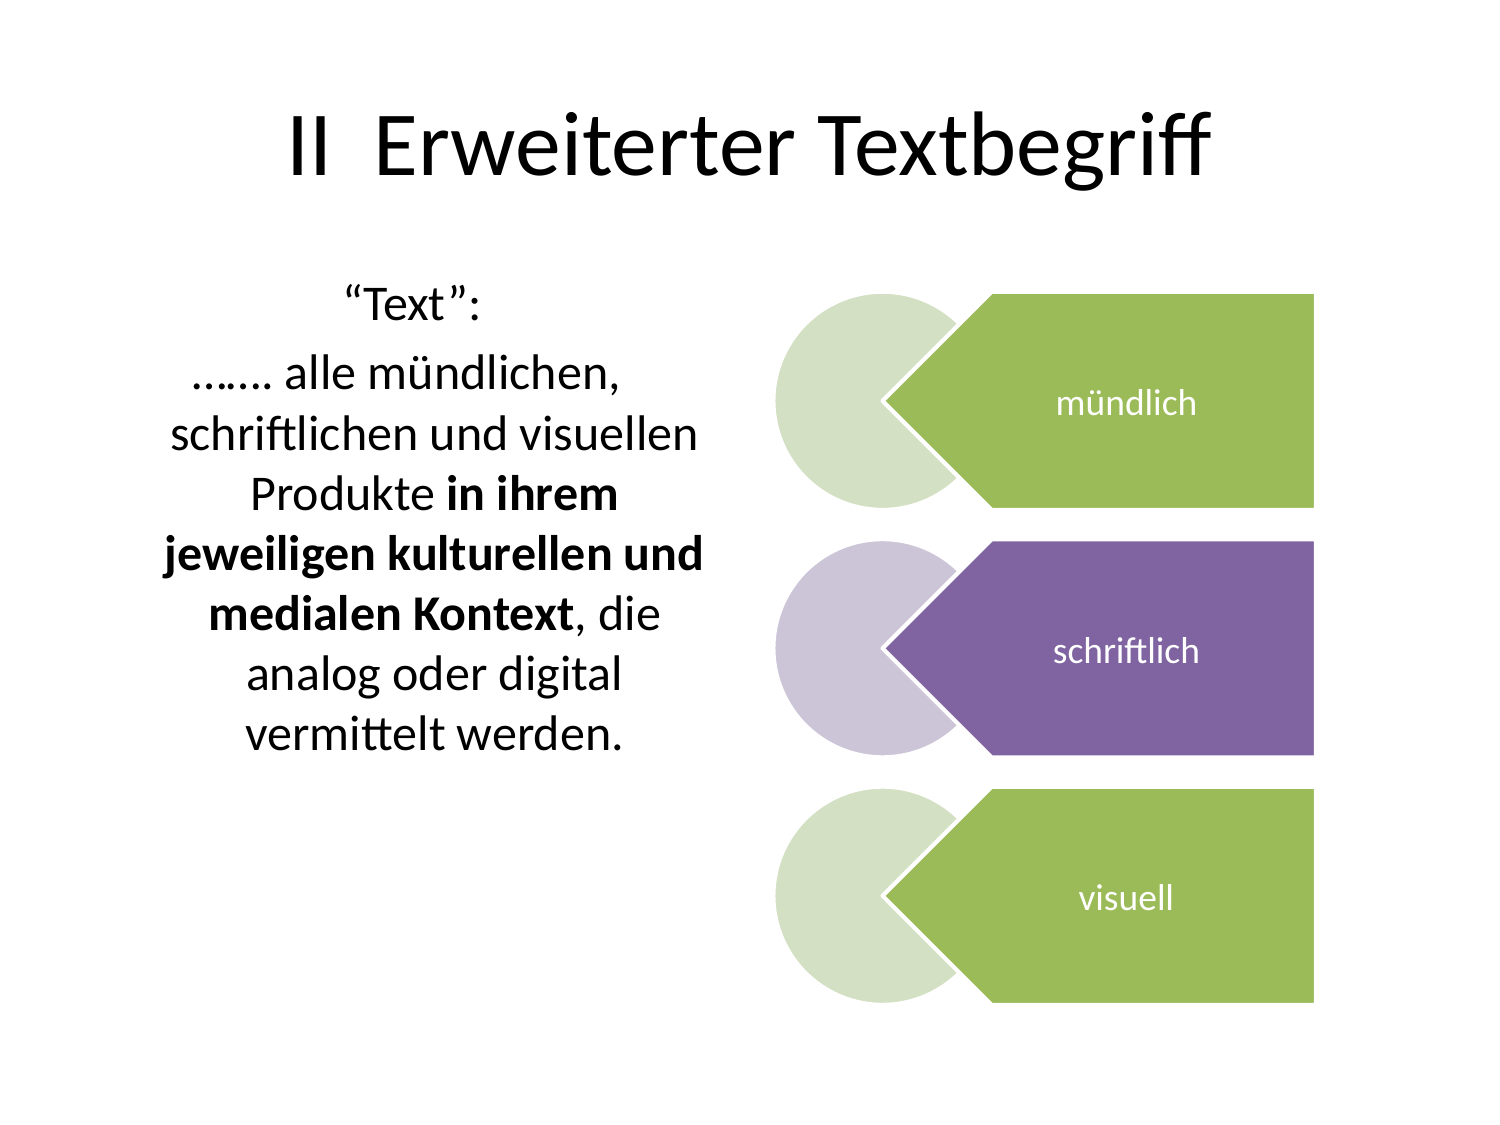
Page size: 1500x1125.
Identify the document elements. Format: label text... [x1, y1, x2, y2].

title II Erweiterter Textbegriff [75, 45, 1425, 233]
list “Text”: ……. alle mündlichen, schriftlichen und visuellen Produkte in ihrem jeweiligen kulturellen und medialen Kontext, die analog oder digital vermittelt werden. [75, 262, 739, 1005]
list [773, 262, 1426, 1006]
